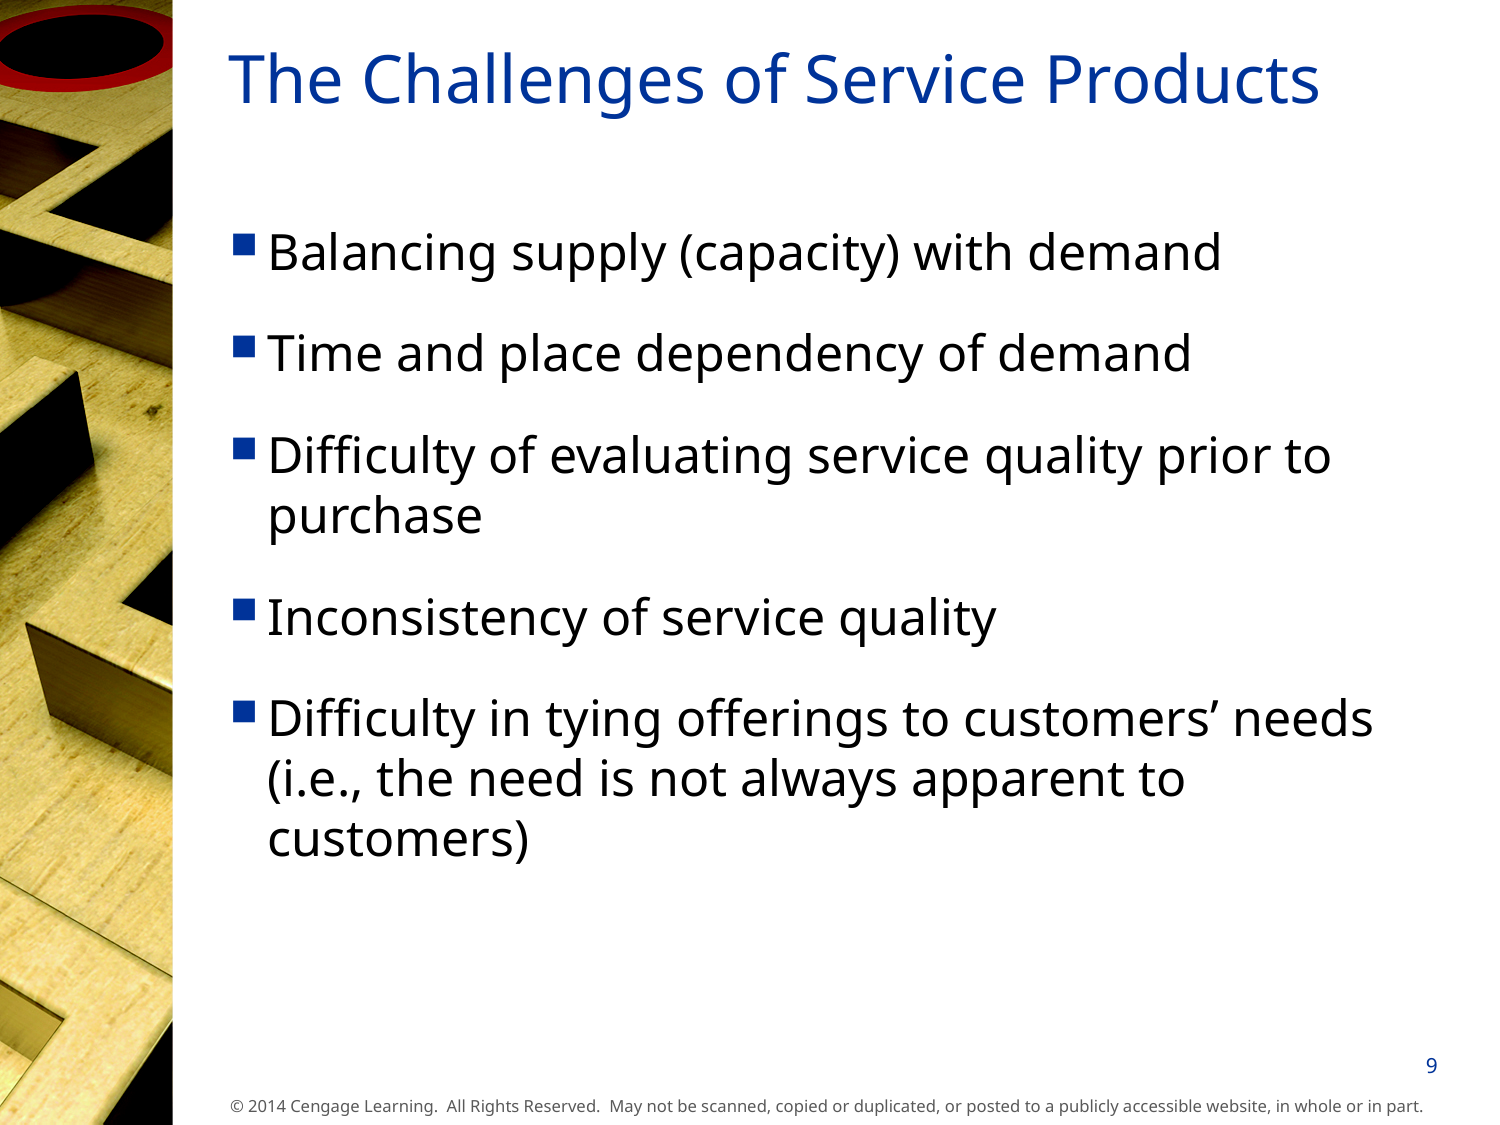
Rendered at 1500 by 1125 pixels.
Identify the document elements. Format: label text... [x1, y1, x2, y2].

slide_number 9 [1386, 1037, 1478, 1097]
picture [0, 0, 173, 1125]
list Balancing supply (capacity) with demand Time and place dependency of demand Difficulty of evaluating service quality prior to purchase Inconsistency of service quality Difficulty in tying offerings to customers’ needs (i.e., the need is not always apparent to customers) [215, 212, 1478, 981]
title The Challenges of Service Products [213, 29, 1454, 213]
